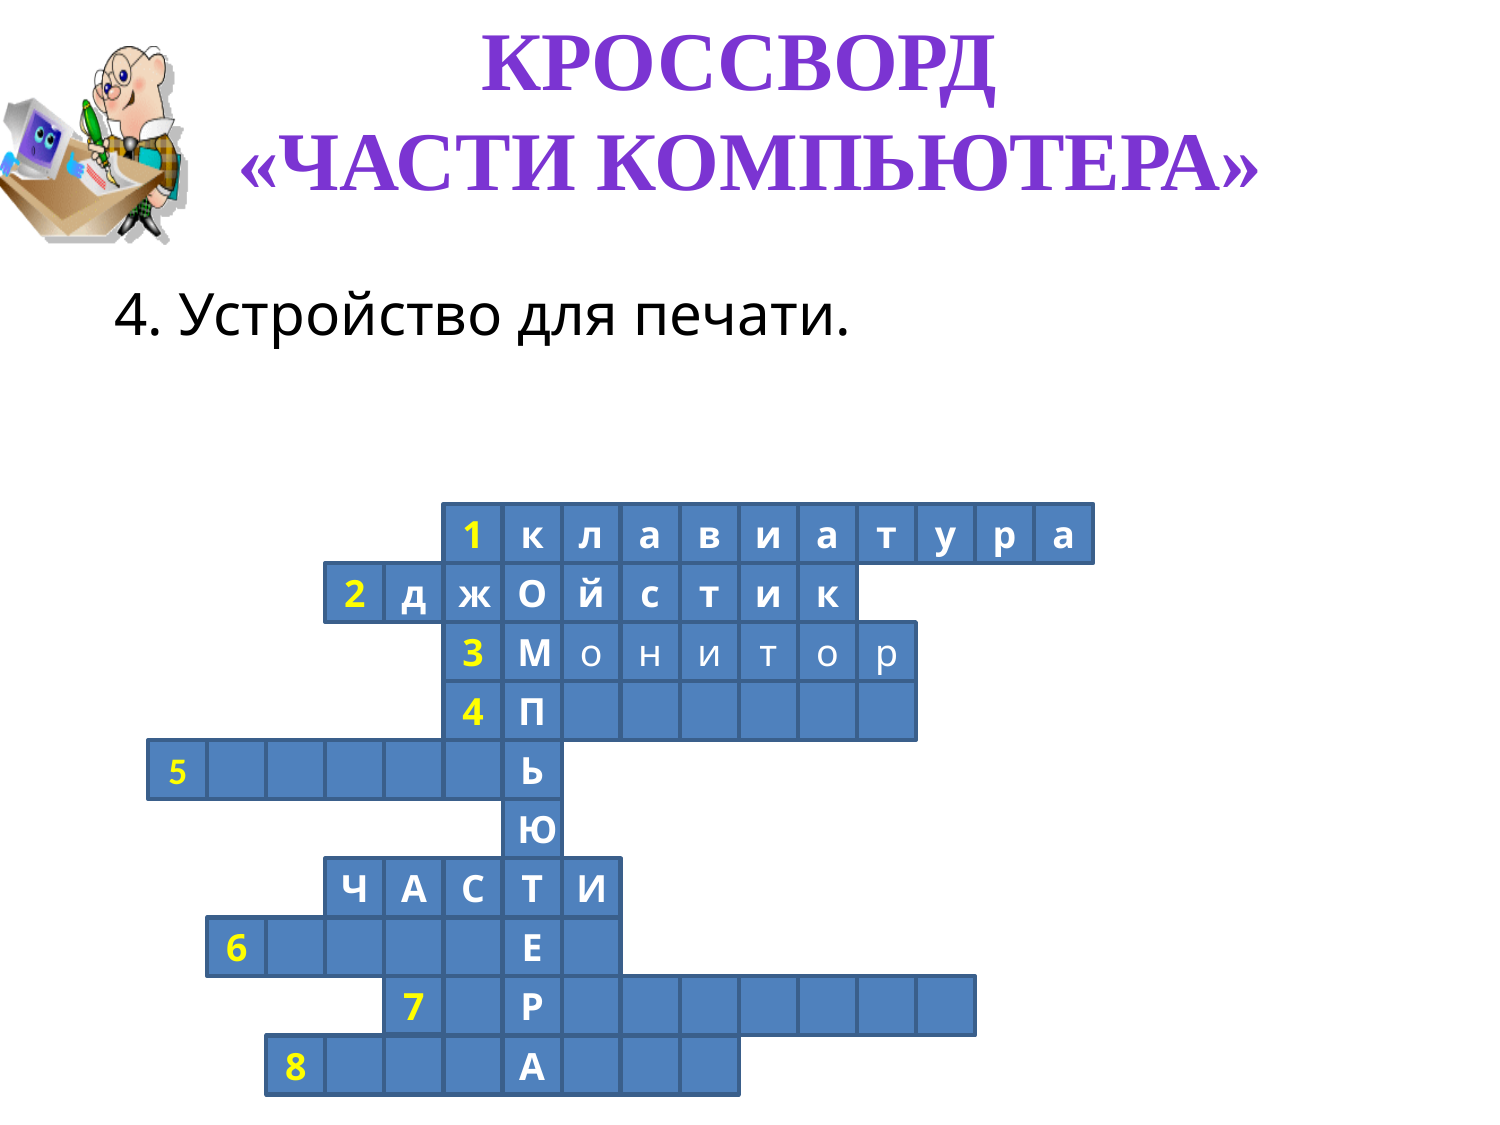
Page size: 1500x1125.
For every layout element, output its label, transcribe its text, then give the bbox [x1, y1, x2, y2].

text_box И [560, 856, 623, 915]
text_box [678, 974, 737, 1033]
text_box [918, 974, 977, 1037]
text_box О [501, 561, 560, 620]
text_box [327, 1033, 386, 1097]
text_box в [678, 502, 737, 561]
text_box С [446, 856, 505, 915]
text_box [618, 679, 678, 742]
text_box [386, 915, 446, 974]
text_box [386, 738, 446, 801]
text_box [327, 738, 386, 801]
text_box 3 [441, 620, 505, 679]
text_box т [678, 561, 737, 620]
picture [0, 46, 181, 240]
text_box [859, 974, 918, 1037]
text_box А [386, 856, 446, 915]
text_box [855, 679, 918, 742]
text_box т [741, 620, 800, 679]
text_box [446, 915, 505, 974]
text_box 2 [323, 561, 382, 624]
text_box [446, 974, 505, 1033]
text_box а [1032, 502, 1095, 565]
text_box [618, 974, 678, 1033]
text_box 6 [205, 915, 268, 978]
text_box [268, 915, 327, 978]
text_box о [564, 620, 623, 679]
text_box [678, 679, 737, 742]
text_box М [505, 620, 564, 679]
text_box 4. Устройство для печати. [81, 269, 1418, 355]
text_box П [501, 679, 560, 738]
text_box [618, 1033, 678, 1097]
text_box А [505, 1033, 564, 1097]
text_box [268, 738, 327, 801]
text_box а [618, 502, 678, 561]
text_box 5 [146, 738, 209, 801]
text_box у [914, 502, 973, 565]
text_box и [682, 620, 741, 679]
text_box [327, 915, 386, 978]
text_box с [618, 561, 678, 620]
text_box р [973, 502, 1032, 565]
text_box р [859, 620, 918, 679]
text_box 7 [382, 974, 446, 1033]
text_box т [855, 502, 914, 565]
text_box к [800, 561, 859, 620]
text_box [446, 1033, 505, 1097]
text_box [737, 974, 796, 1037]
text_box [560, 974, 618, 1033]
text_box а [796, 502, 855, 561]
text_box о [799, 620, 859, 679]
text_box [564, 915, 623, 974]
text_box л [560, 502, 618, 561]
text_box Т [505, 856, 560, 915]
text_box Р [505, 974, 560, 1033]
text_box [564, 1033, 618, 1097]
text_box к [501, 502, 560, 561]
text_box Ю [501, 797, 564, 856]
text_box Ч [323, 856, 386, 915]
text_box н [623, 620, 682, 679]
text_box и [737, 561, 800, 620]
text_box [737, 679, 796, 742]
text_box [560, 679, 618, 742]
text_box и [737, 502, 796, 561]
text_box д [382, 561, 441, 624]
text_box Ь [505, 738, 564, 797]
text_box [446, 738, 505, 801]
text_box 4 [441, 679, 501, 738]
text_box 8 [264, 1033, 327, 1097]
text_box [386, 1033, 446, 1097]
text_box [796, 679, 855, 742]
text_box ж [441, 561, 501, 620]
text_box Е [505, 915, 564, 974]
text_box [678, 1033, 741, 1097]
text_box 1 [441, 502, 501, 561]
text_box Кроссворд «Части компьютера» [0, 0, 1500, 215]
text_box [796, 974, 859, 1037]
text_box [209, 738, 268, 801]
text_box й [560, 561, 618, 620]
